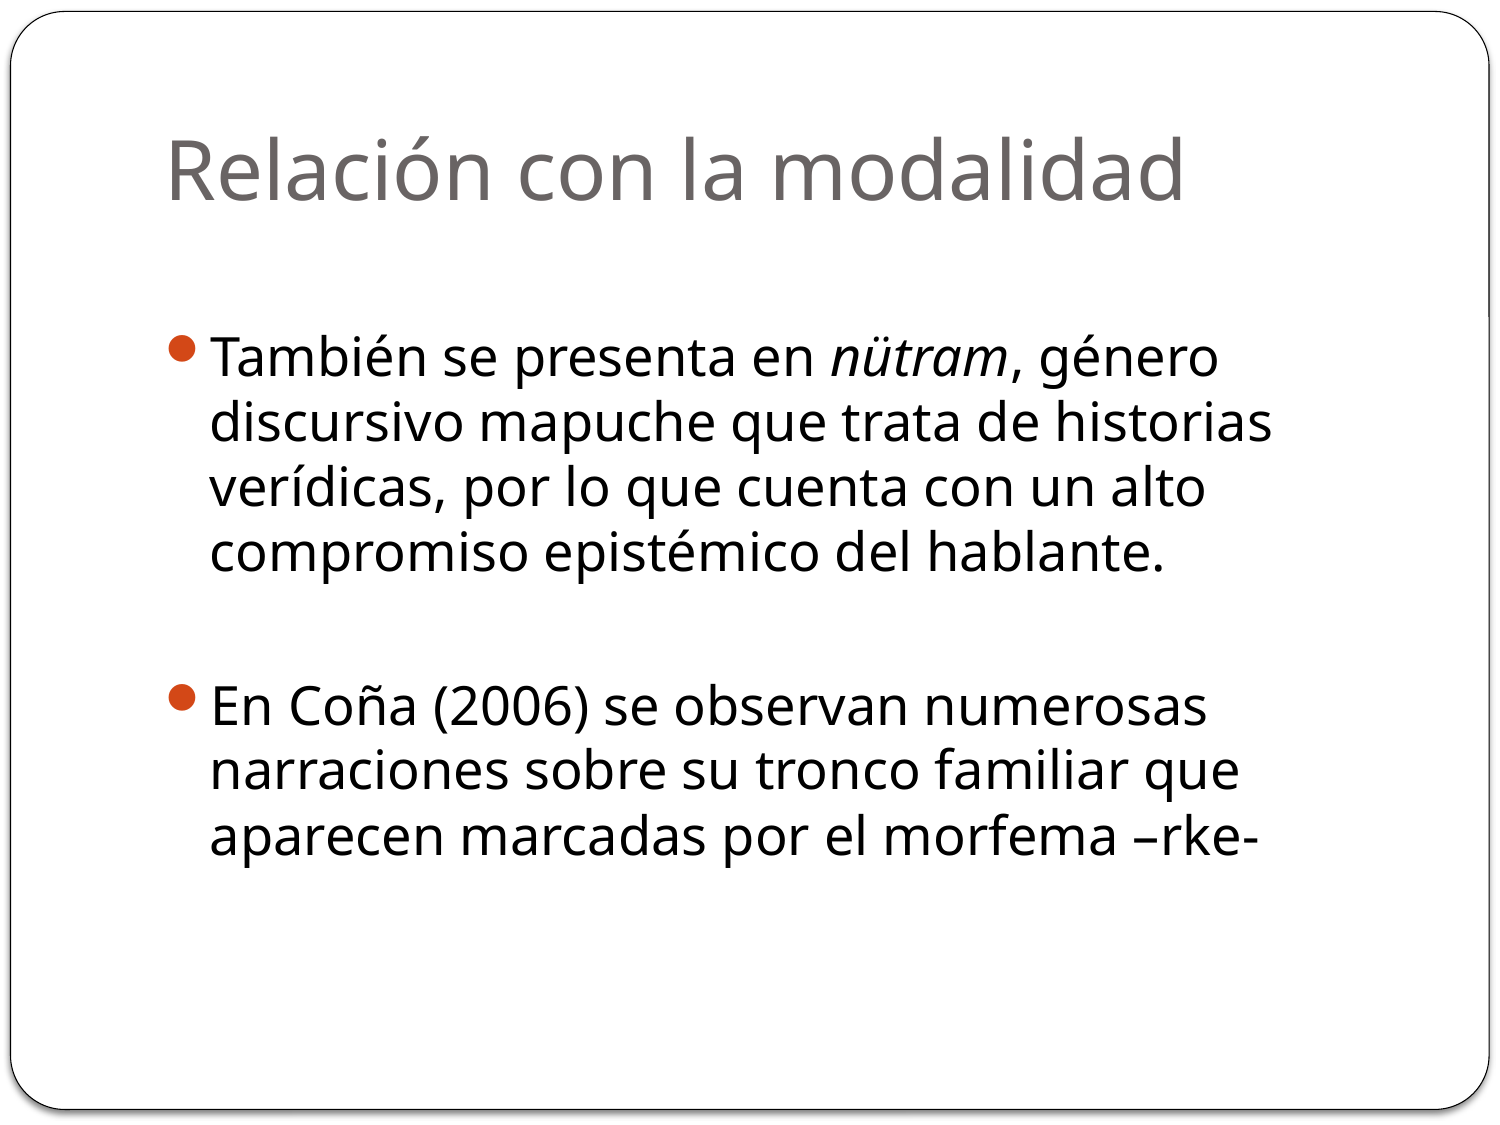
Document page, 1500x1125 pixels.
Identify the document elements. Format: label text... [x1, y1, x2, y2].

list También se presenta en nütram, género discursivo mapuche que trata de historias verídicas, por lo que cuenta con un alto compromiso epistémico del hablante. En Coña (2006) se observan numerosas narraciones sobre su tronco familiar que aparecen marcadas por el morfema –rke- [150, 237, 1425, 988]
title Relación con la modalidad [150, 45, 1425, 233]
